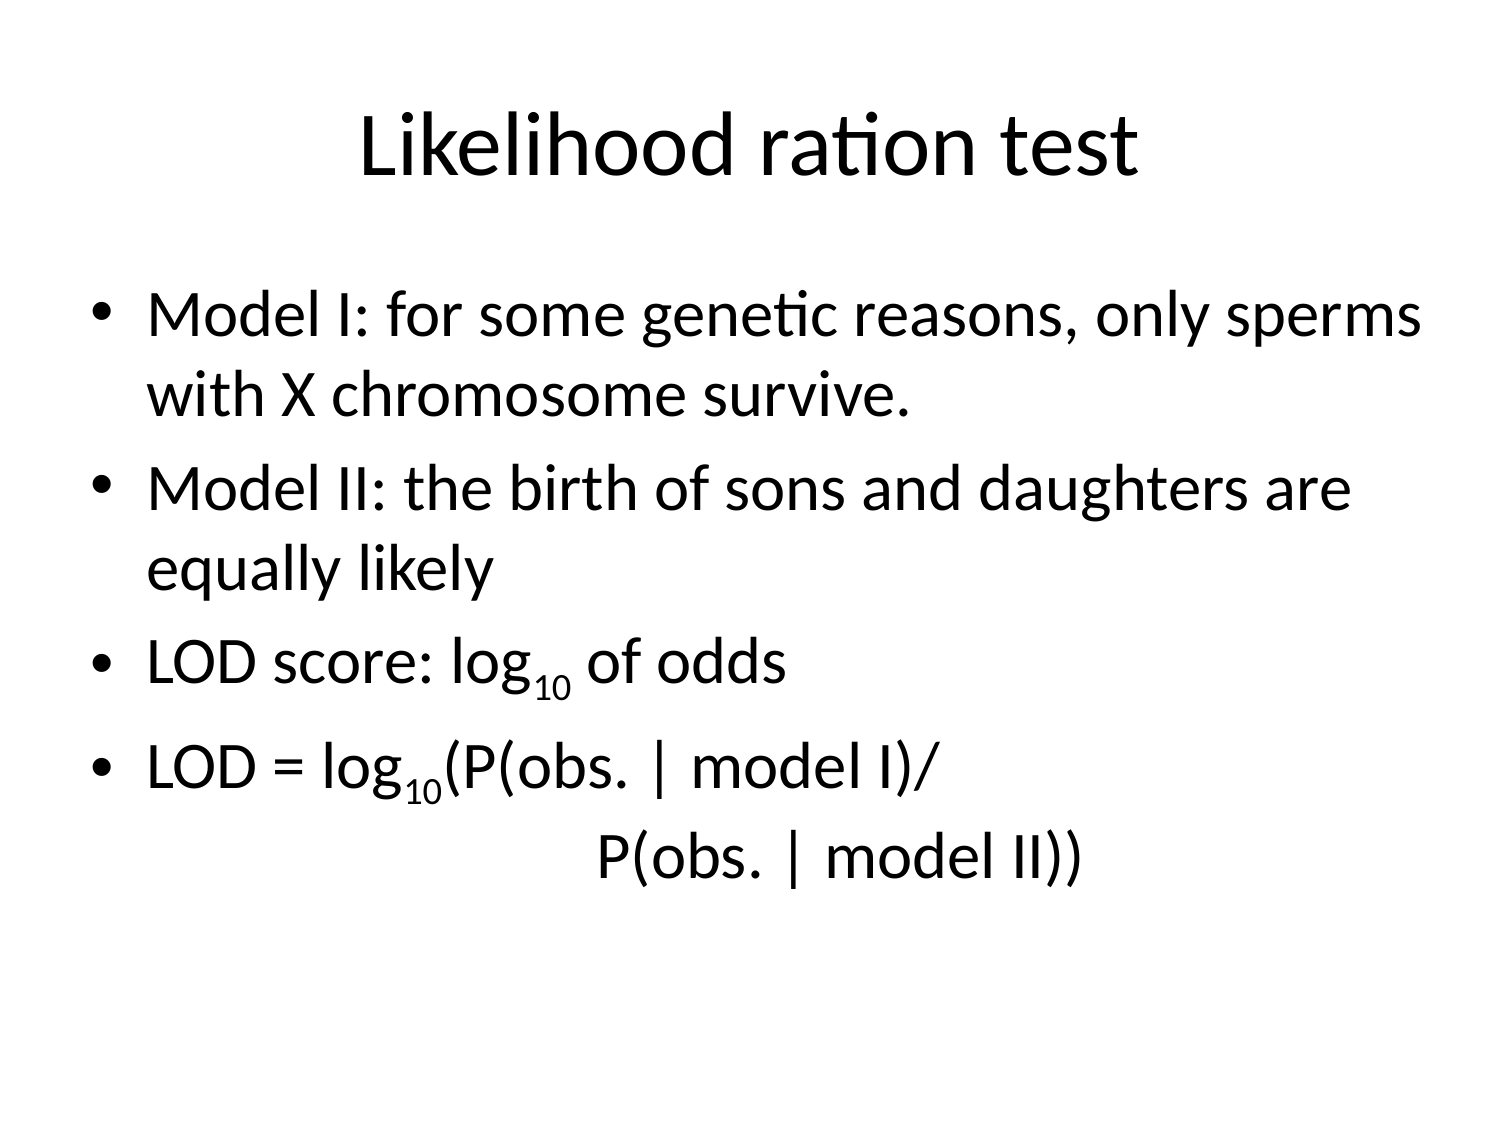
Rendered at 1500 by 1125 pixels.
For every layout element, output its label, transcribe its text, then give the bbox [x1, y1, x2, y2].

list Model I: for some genetic reasons, only sperms with X chromosome survive. Model II: the birth of sons and daughters are equally likely LOD score: log10 of odds LOD = log10(P(obs. | model I)/ P(obs. | model II)) [75, 262, 1447, 1005]
title Likelihood ration test [75, 45, 1425, 233]
